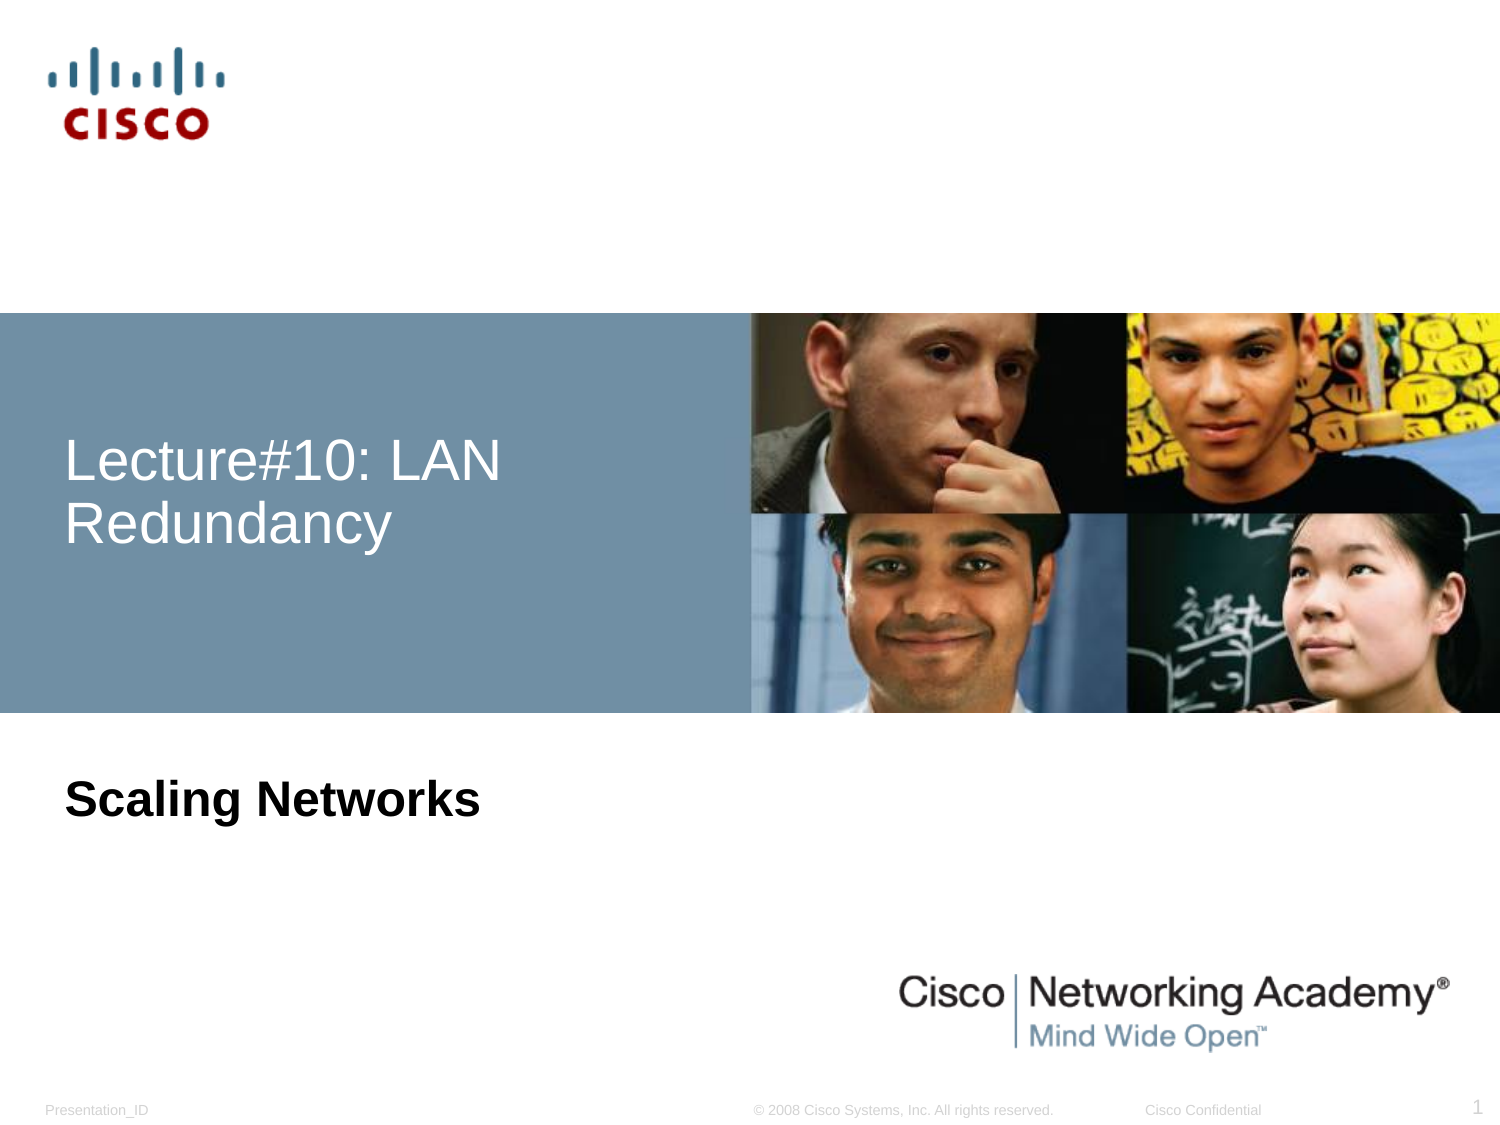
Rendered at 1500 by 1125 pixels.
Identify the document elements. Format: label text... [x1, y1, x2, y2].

picture [40, 19, 233, 168]
picture [0, 313, 1500, 713]
subtitle Scaling Networks [50, 766, 1165, 875]
picture [899, 974, 1450, 1053]
title Lecture#10: LAN Redundancy [50, 371, 684, 615]
